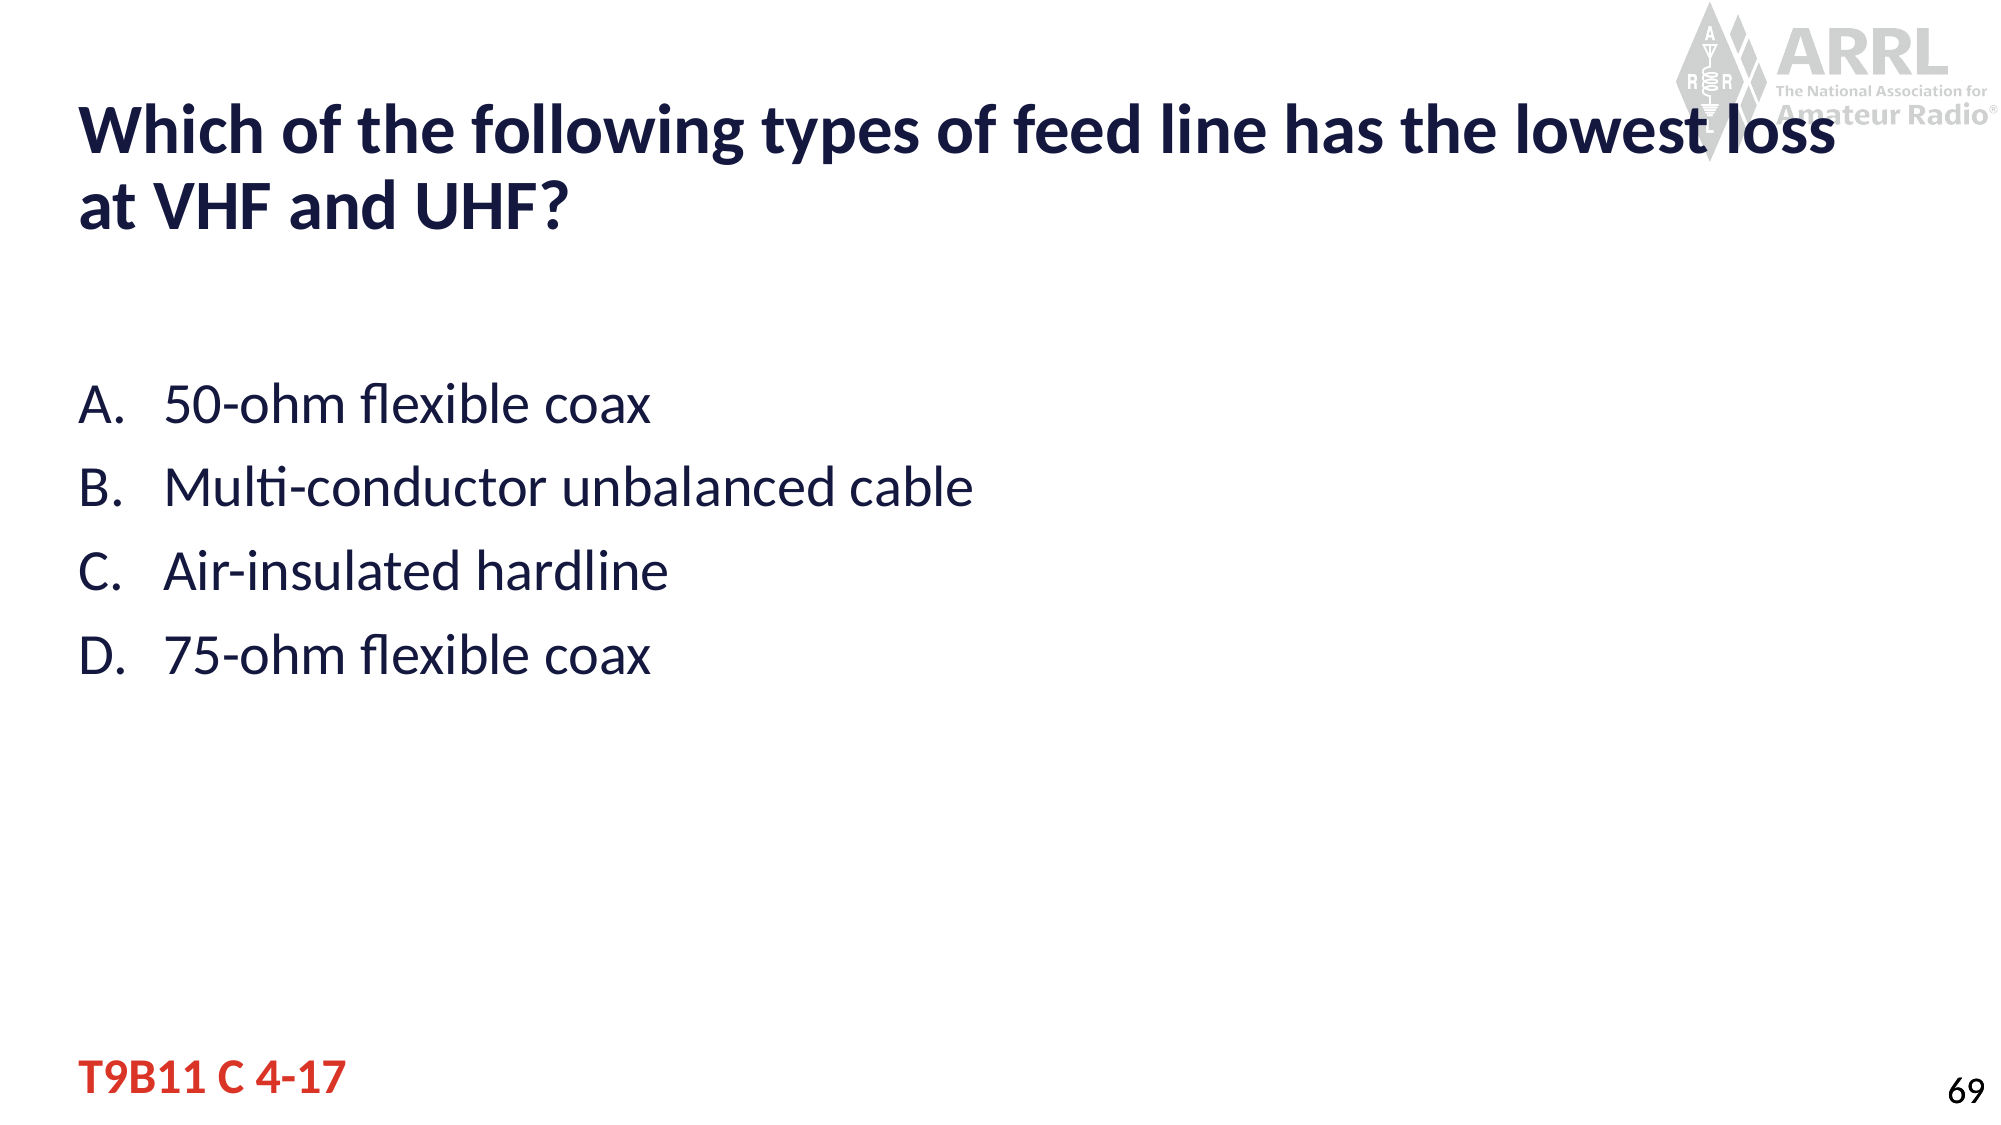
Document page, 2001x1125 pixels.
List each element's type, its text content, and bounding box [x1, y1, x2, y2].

title Which of the following types of feed line has the lowest loss at VHF and UHF? [63, 59, 1863, 278]
list 50-ohm flexible coax Multi-conductor unbalanced cable Air-insulated hardline 75-ohm flexible coax [63, 365, 1863, 989]
picture [1674, 0, 2000, 164]
text_box T9B11 C 4-17 [63, 1036, 921, 1112]
